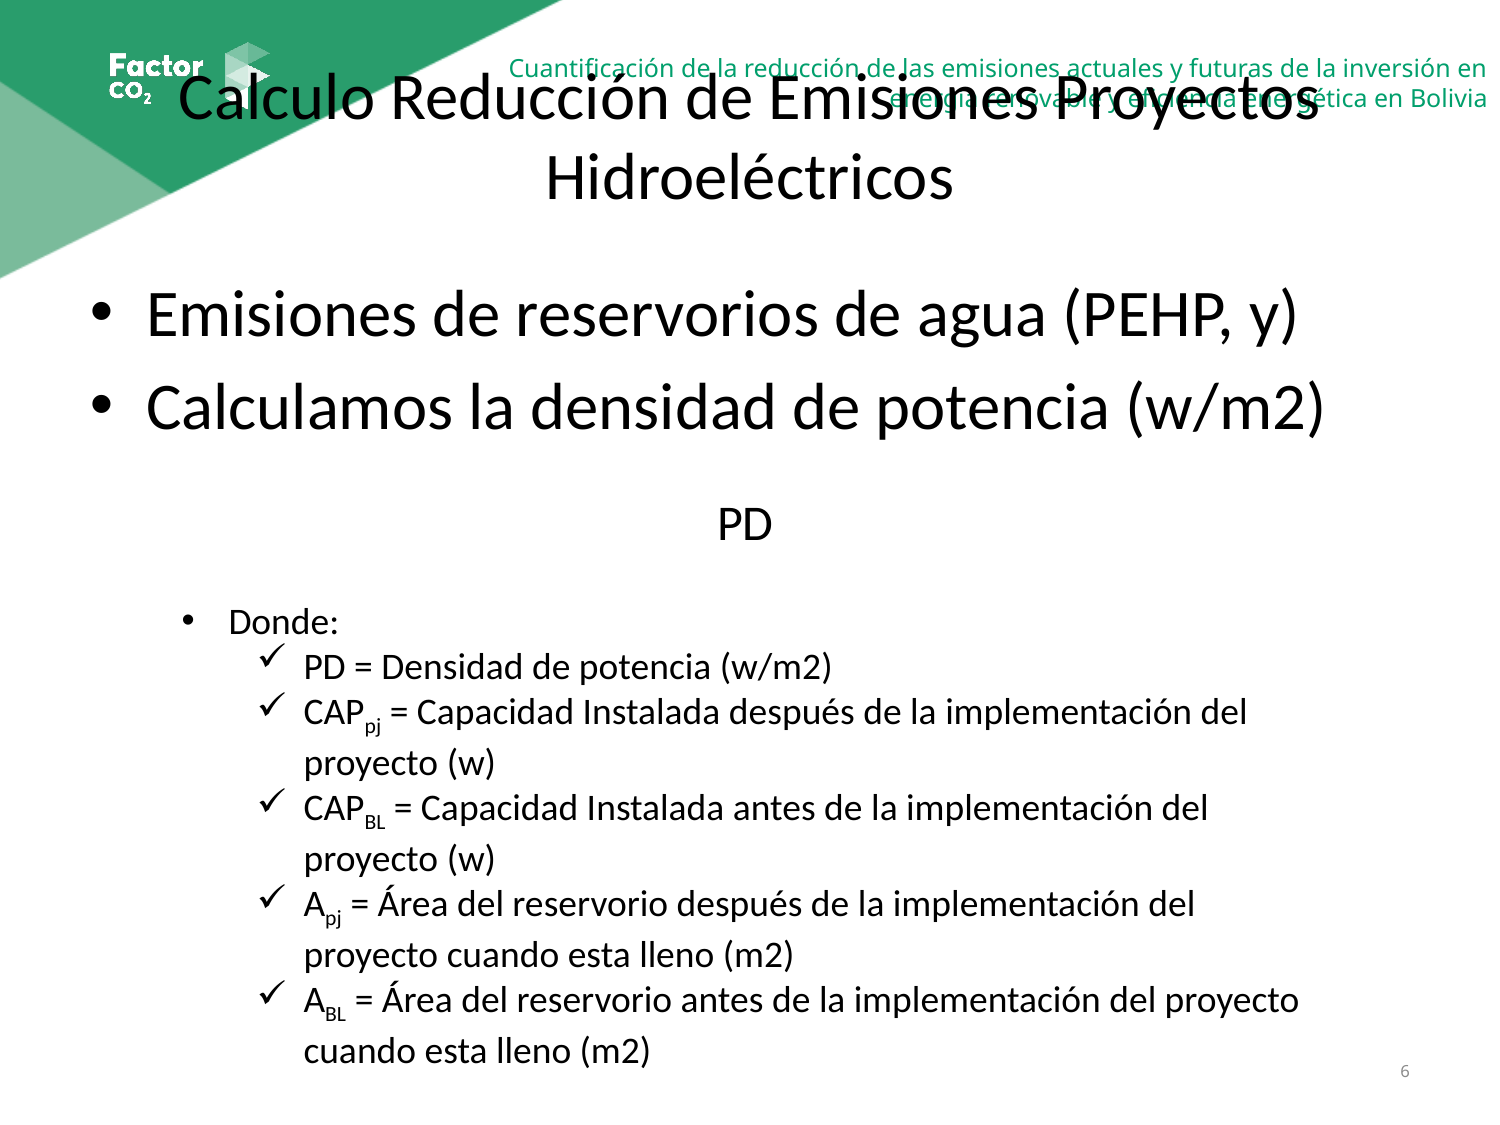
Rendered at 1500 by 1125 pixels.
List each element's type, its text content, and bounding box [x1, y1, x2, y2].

picture [0, 0, 1500, 1125]
title Calculo Reducción de Emisiones Proyectos Hidroeléctricos [75, 45, 1425, 233]
text_box Donde: PD = Densidad de potencia (w/m2) CAPpj = Capacidad Instalada después de la implementación del proyecto (w) CAPBL = Capacidad Instalada antes de la implementación del proyecto (w) Apj = Área del reservorio después de la implementación del proyecto cuando esta lleno (m2) ABL = Área del reservorio antes de la implementación del proyecto cuando esta lleno (m2) [166, 589, 1325, 1124]
slide_number 6 [1325, 1042, 1425, 1103]
list Emisiones de reservorios de agua (PEHP, y) Calculamos la densidad de potencia (w/m2) [75, 262, 1425, 445]
